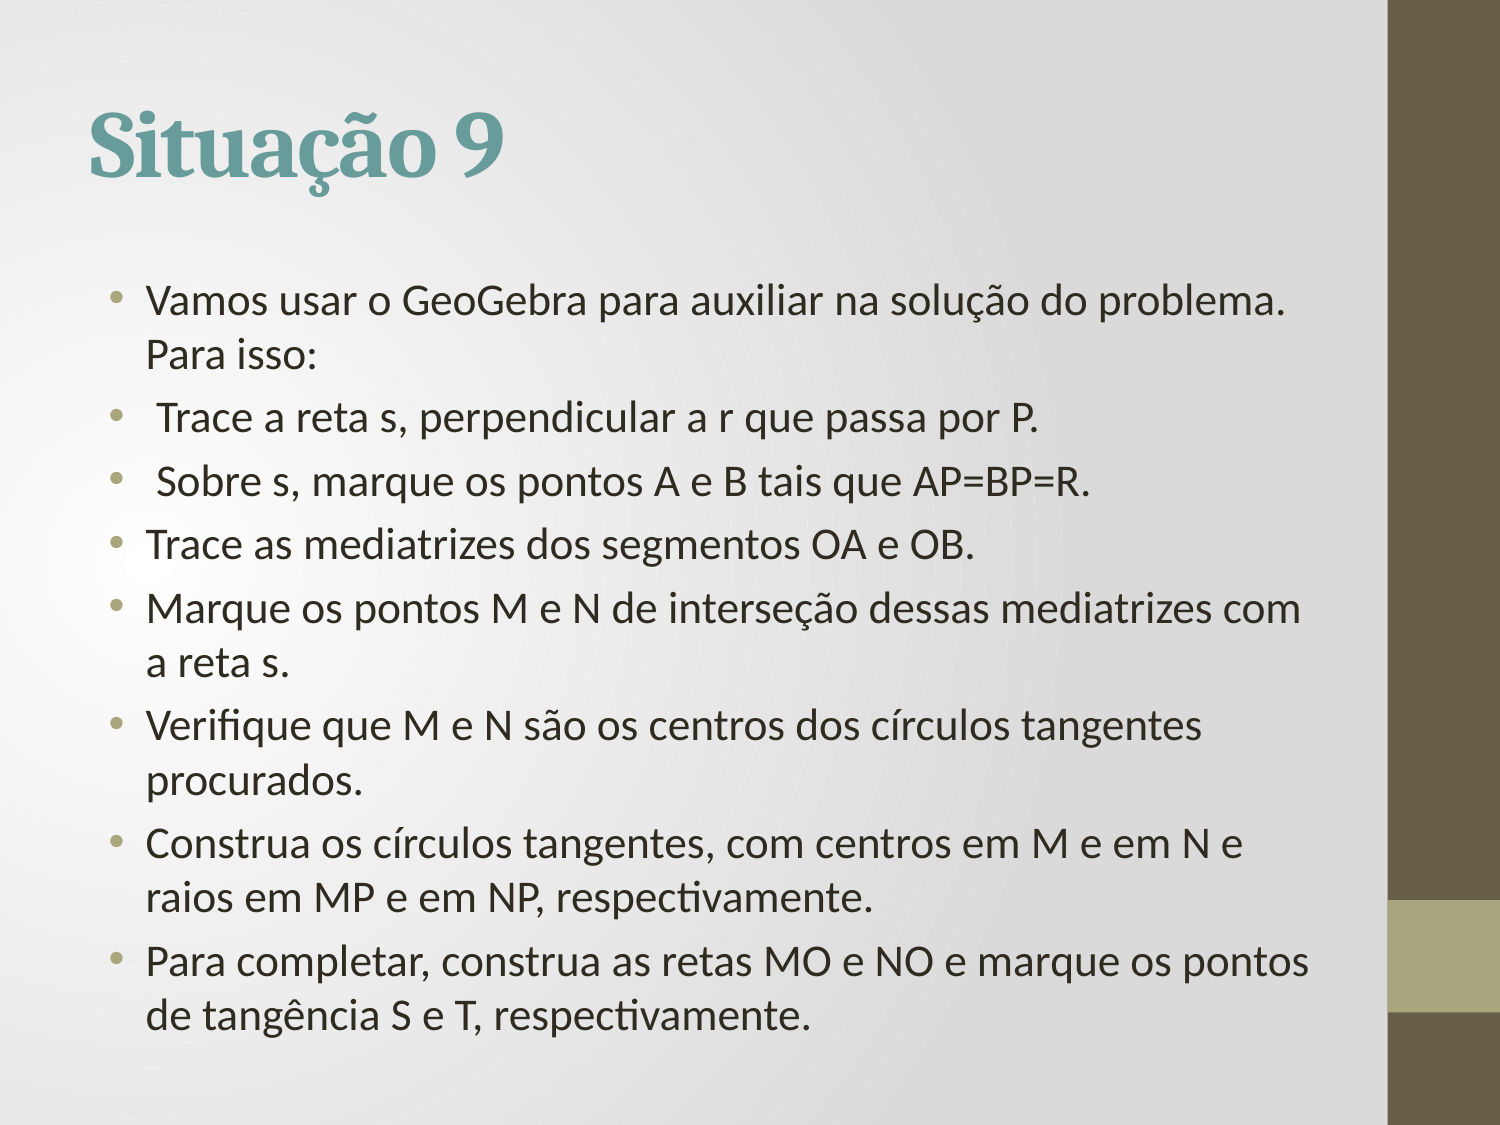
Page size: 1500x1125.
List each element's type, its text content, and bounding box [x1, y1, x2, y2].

title Situação 9 [75, 45, 1325, 233]
list Vamos usar o GeoGebra para auxiliar na solução do problema. Para isso: Trace a reta s, perpendicular a r que passa por P. Sobre s, marque os pontos A e B tais que AP=BP=R. Trace as mediatrizes dos segmentos OA e OB. Marque os pontos M e N de interseção dessas mediatrizes com a reta s. Verifique que M e N são os centros dos círculos tangentes procurados. Construa os círculos tangentes, com centros em M e em N e raios em MP e em NP, respectivamente. Para completar, construa as retas MO e NO e marque os pontos de tangência S e T, respectivamente. [75, 262, 1325, 1050]
